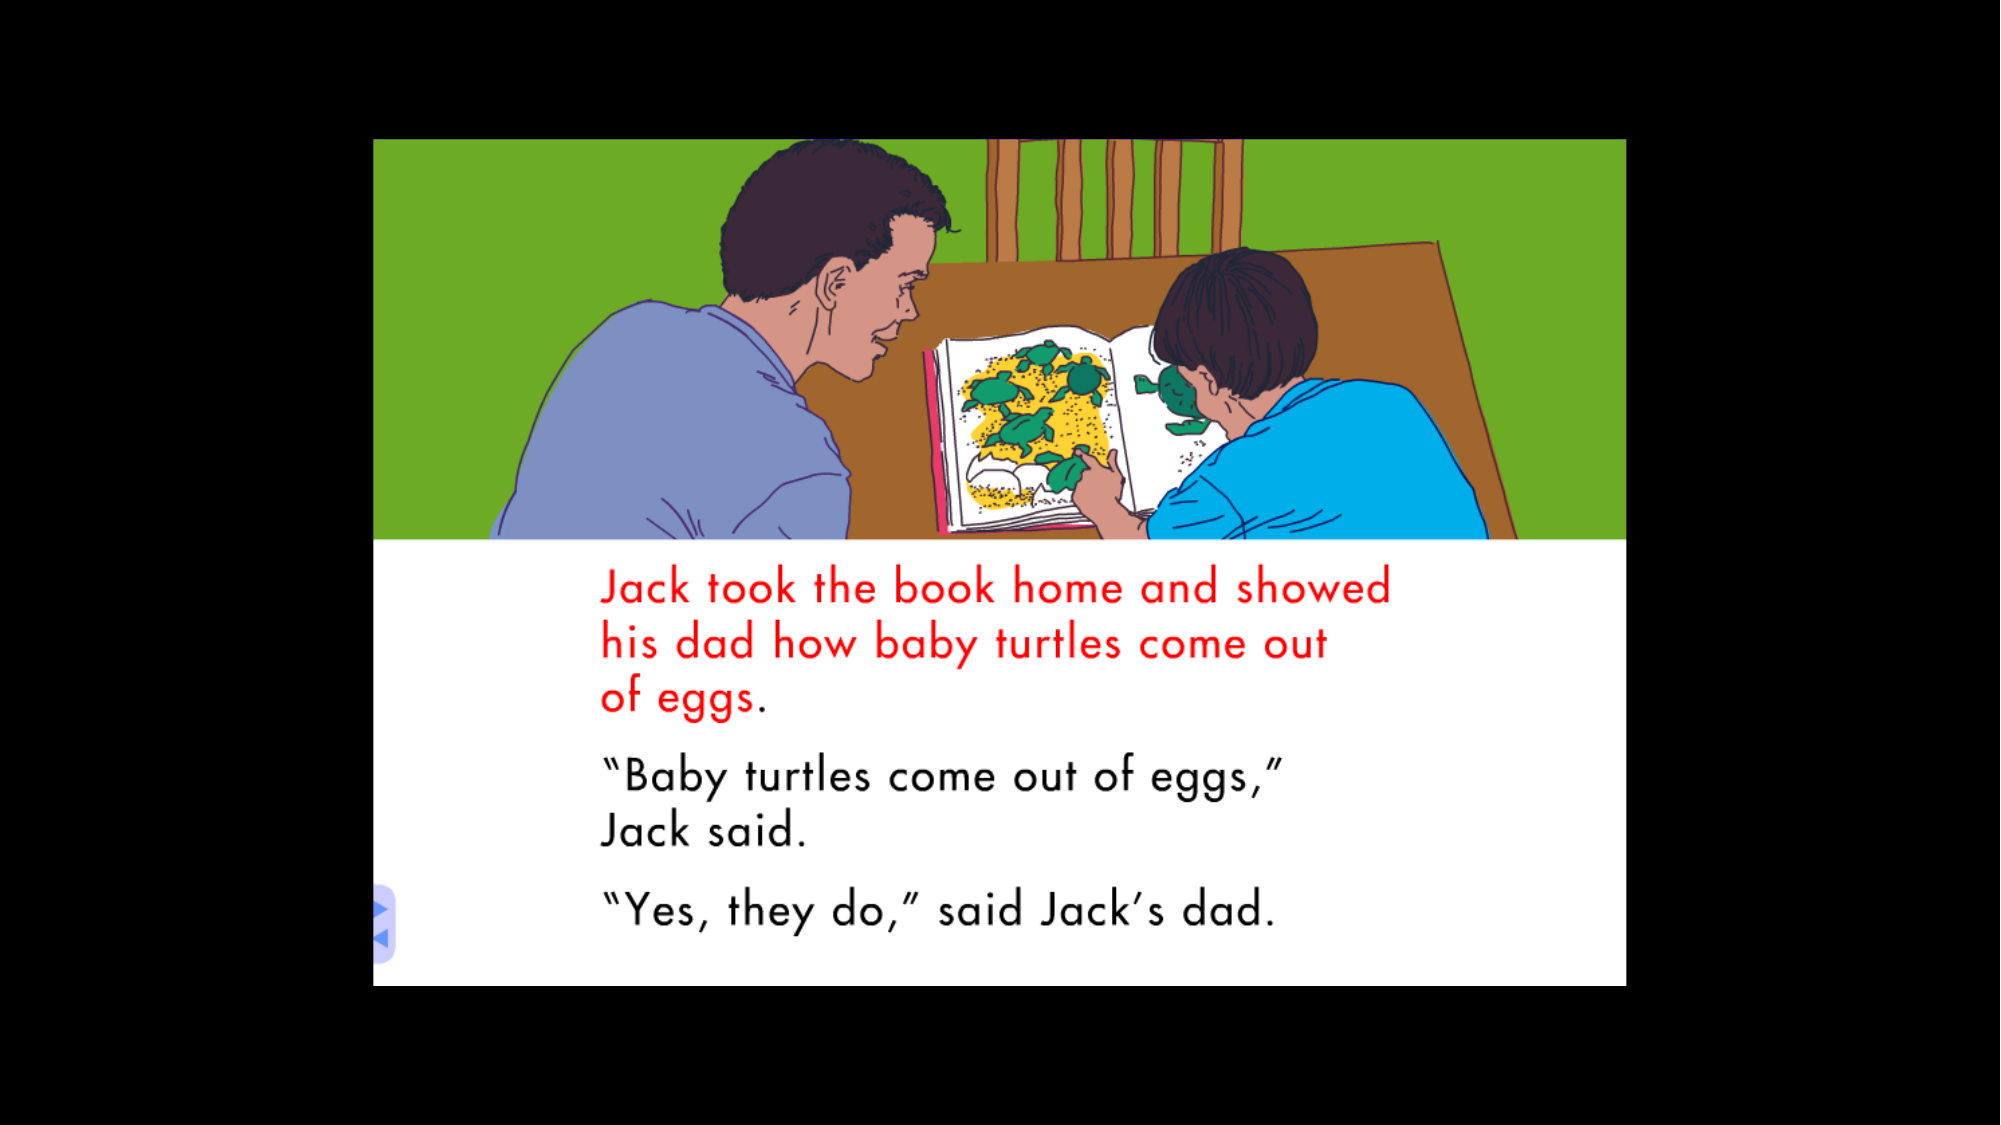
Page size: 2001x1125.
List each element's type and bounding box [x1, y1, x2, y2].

picture [373, 139, 1627, 986]
